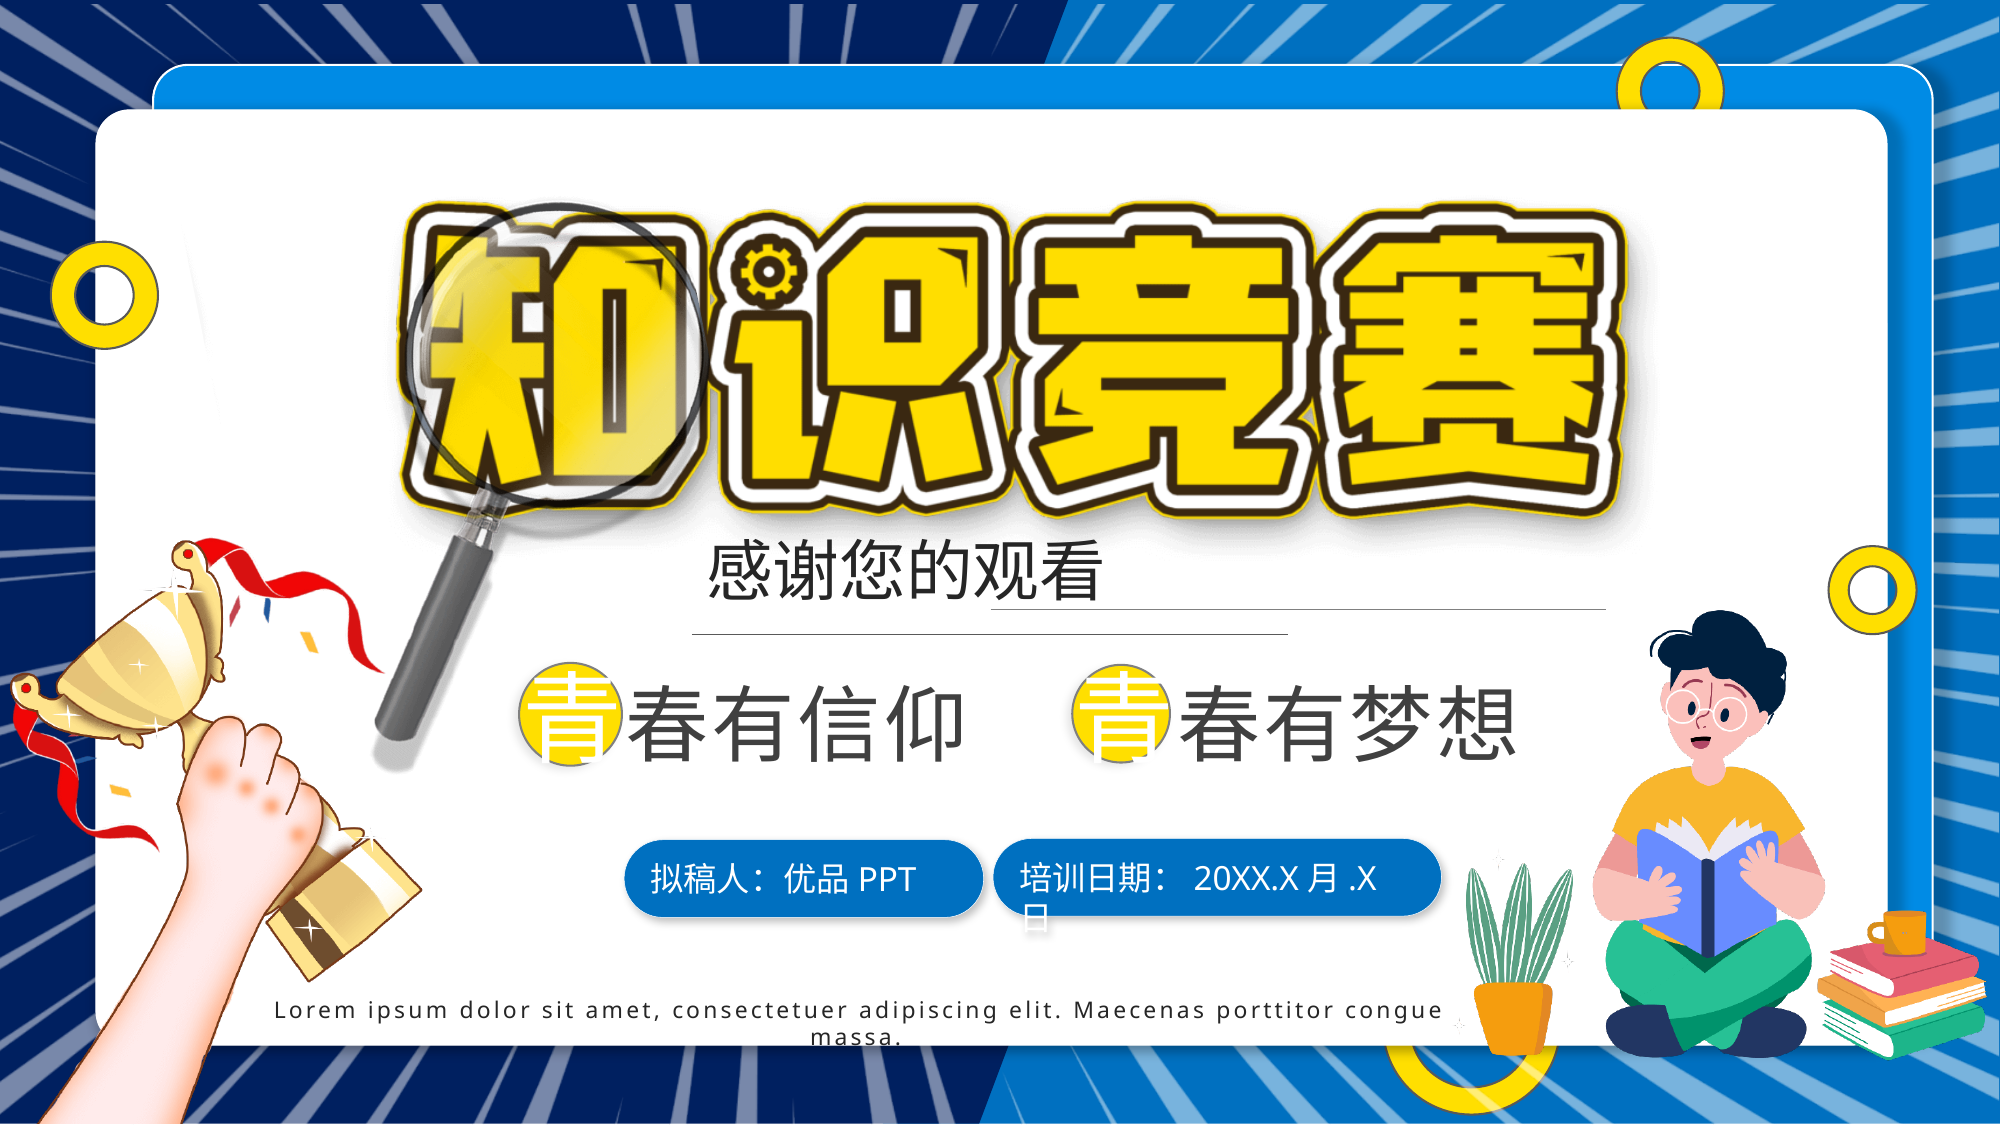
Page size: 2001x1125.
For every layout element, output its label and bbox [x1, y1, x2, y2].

text_box [564, 648, 1029, 790]
text_box [1059, 648, 1567, 790]
text_box [691, 521, 1617, 635]
picture [0, 4, 2001, 1125]
text_box [0, 0, 2000, 4]
